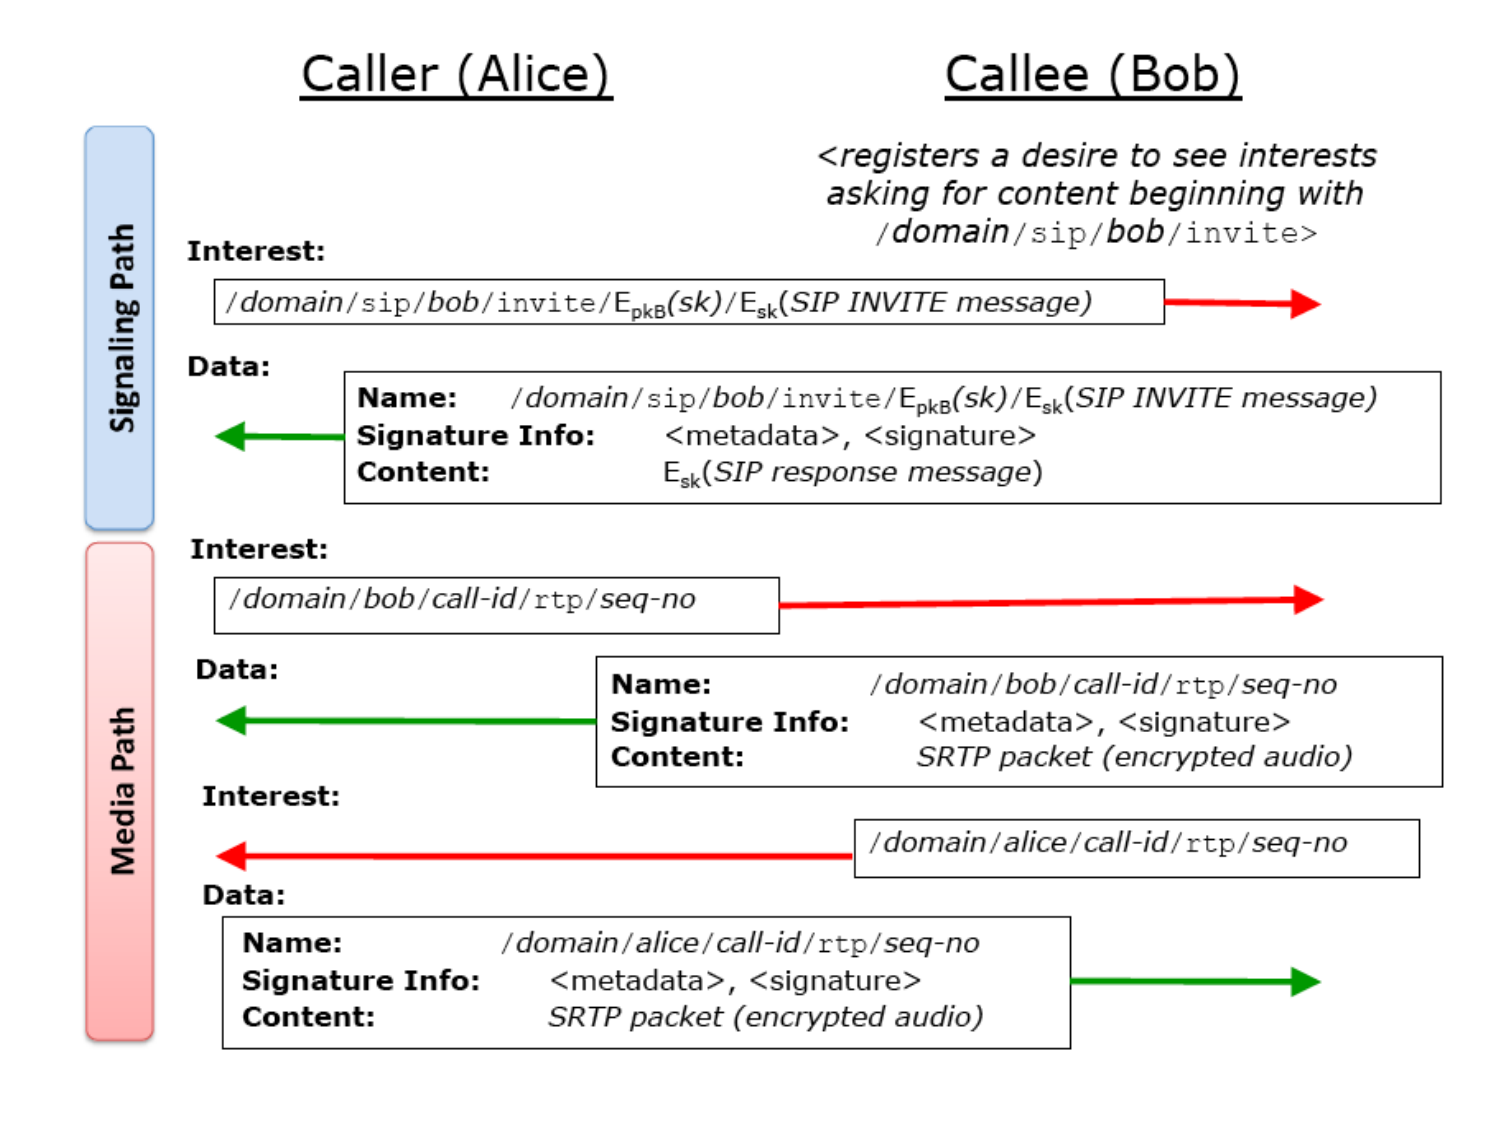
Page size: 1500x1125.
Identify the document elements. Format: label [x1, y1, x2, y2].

picture [33, 37, 1476, 1063]
